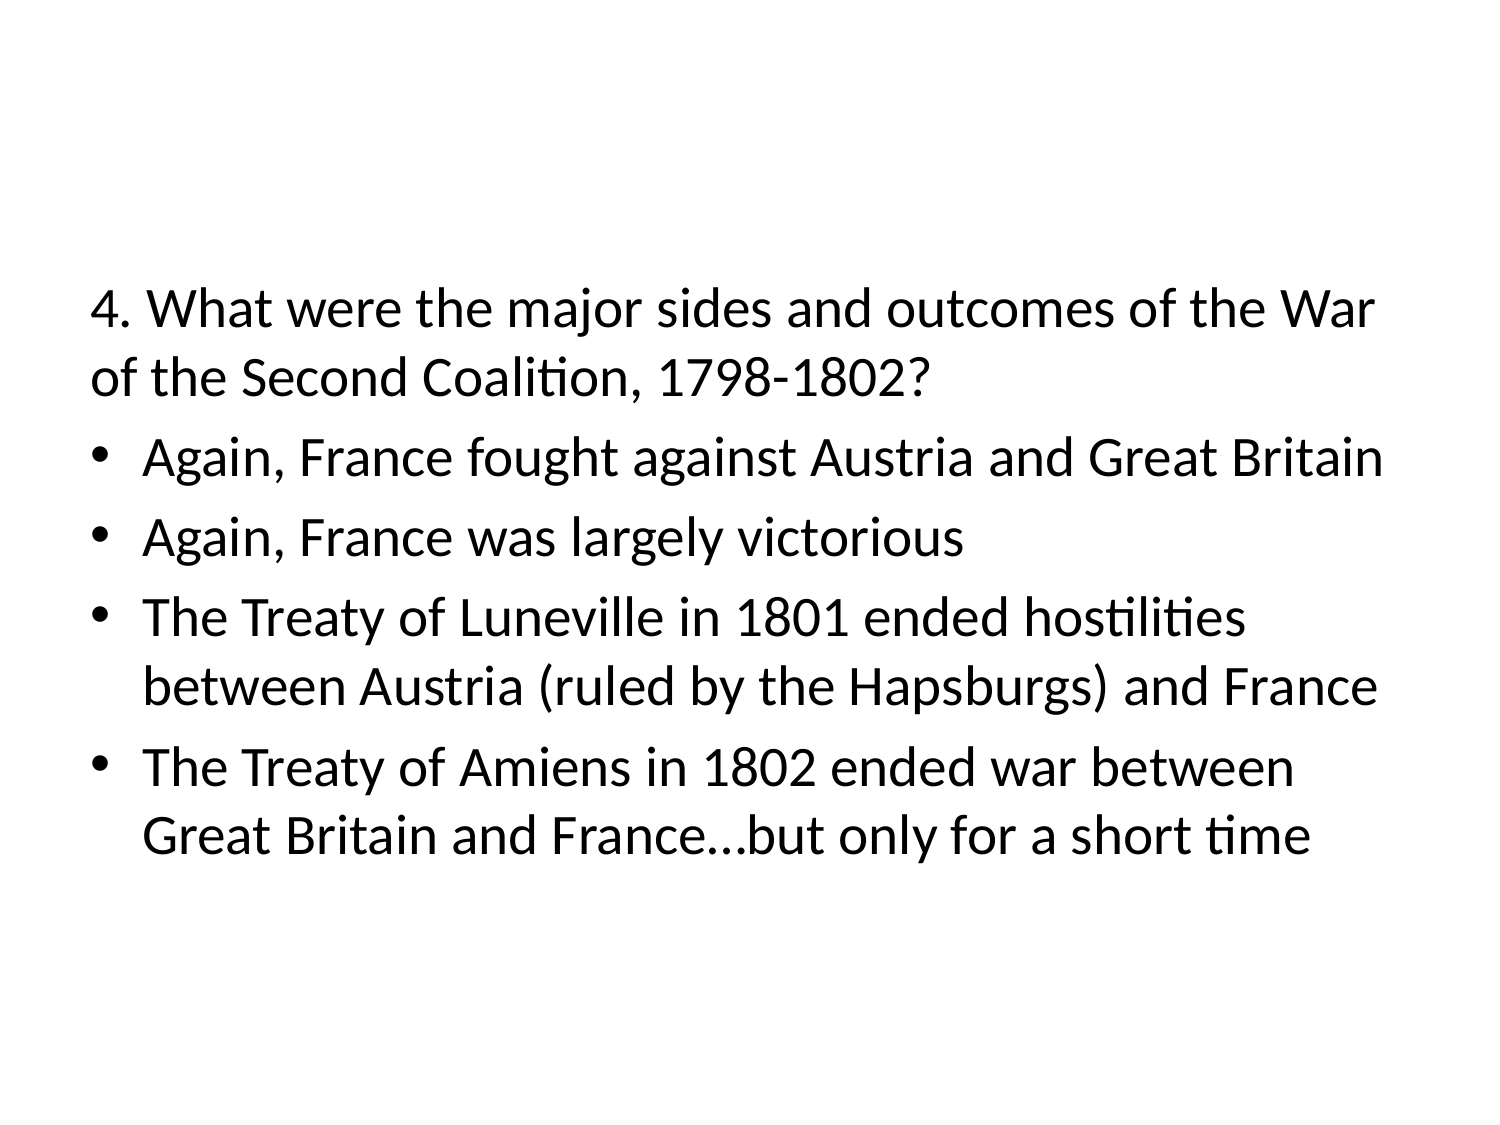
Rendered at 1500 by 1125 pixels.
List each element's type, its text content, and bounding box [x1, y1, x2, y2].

list 4. What were the major sides and outcomes of the War of the Second Coalition, 1798-1802? Again, France fought against Austria and Great Britain Again, France was largely victorious The Treaty of Luneville in 1801 ended hostilities between Austria (ruled by the Hapsburgs) and France The Treaty of Amiens in 1802 ended war between Great Britain and France…but only for a short time [75, 262, 1425, 1005]
